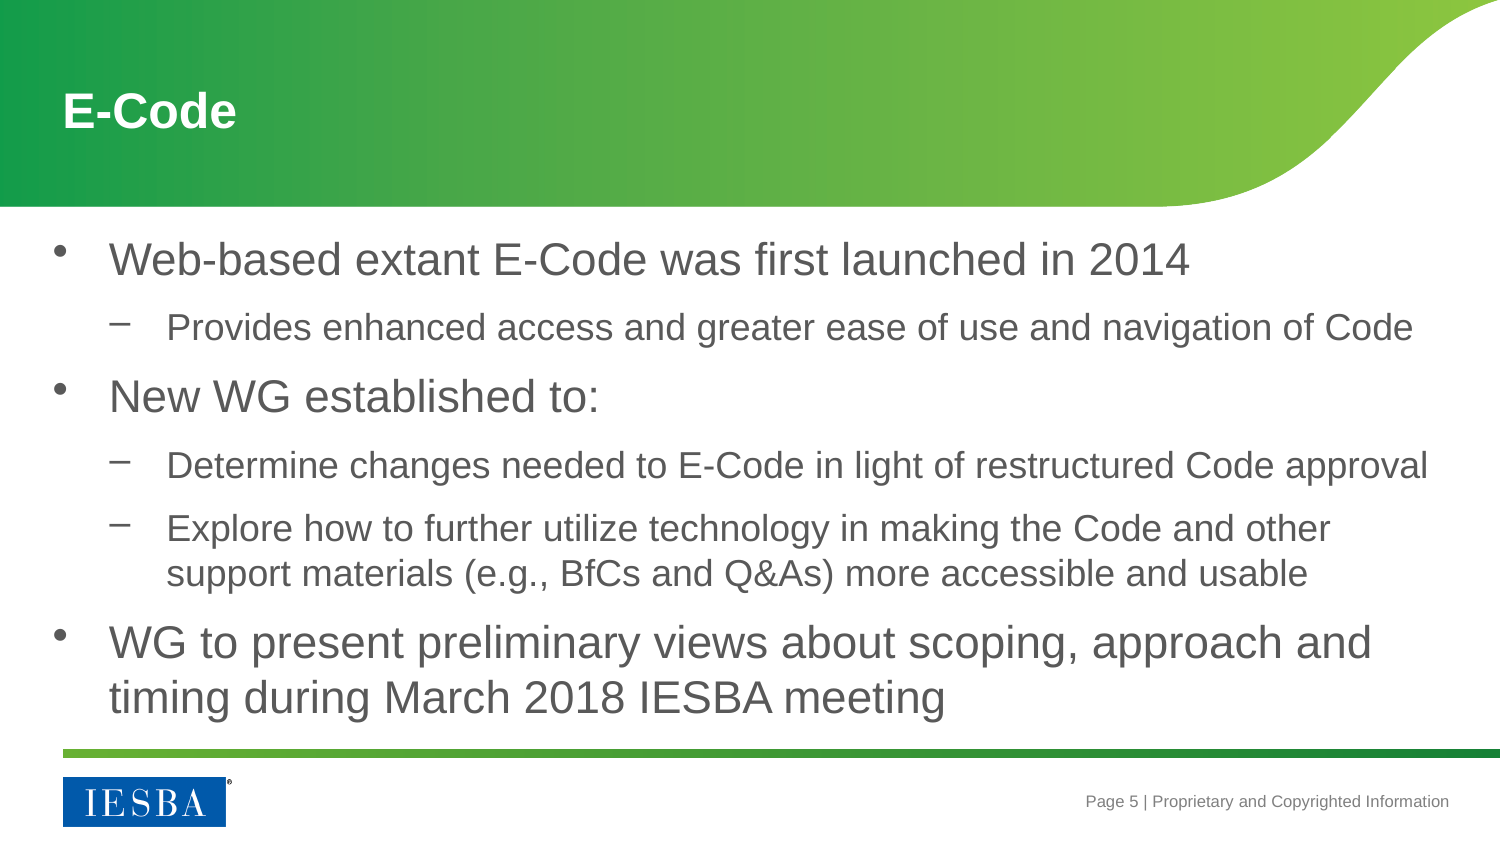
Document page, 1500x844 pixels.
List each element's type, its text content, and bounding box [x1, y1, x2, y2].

picture [63, 777, 232, 827]
list Web-based extant E-Code was first launched in 2014 Provides enhanced access and greater ease of use and navigation of Code New WG established to: Determine changes needed to E-Code in light of restructured Code approval Explore how to further utilize technology in making the Code and other support materials (e.g., BfCs and Q&As) more accessible and usable WG to present preliminary views about scoping, approach and timing during March 2018 IESBA meeting [37, 221, 1450, 712]
picture [0, 0, 1500, 207]
title E-Code [62, 75, 1300, 142]
